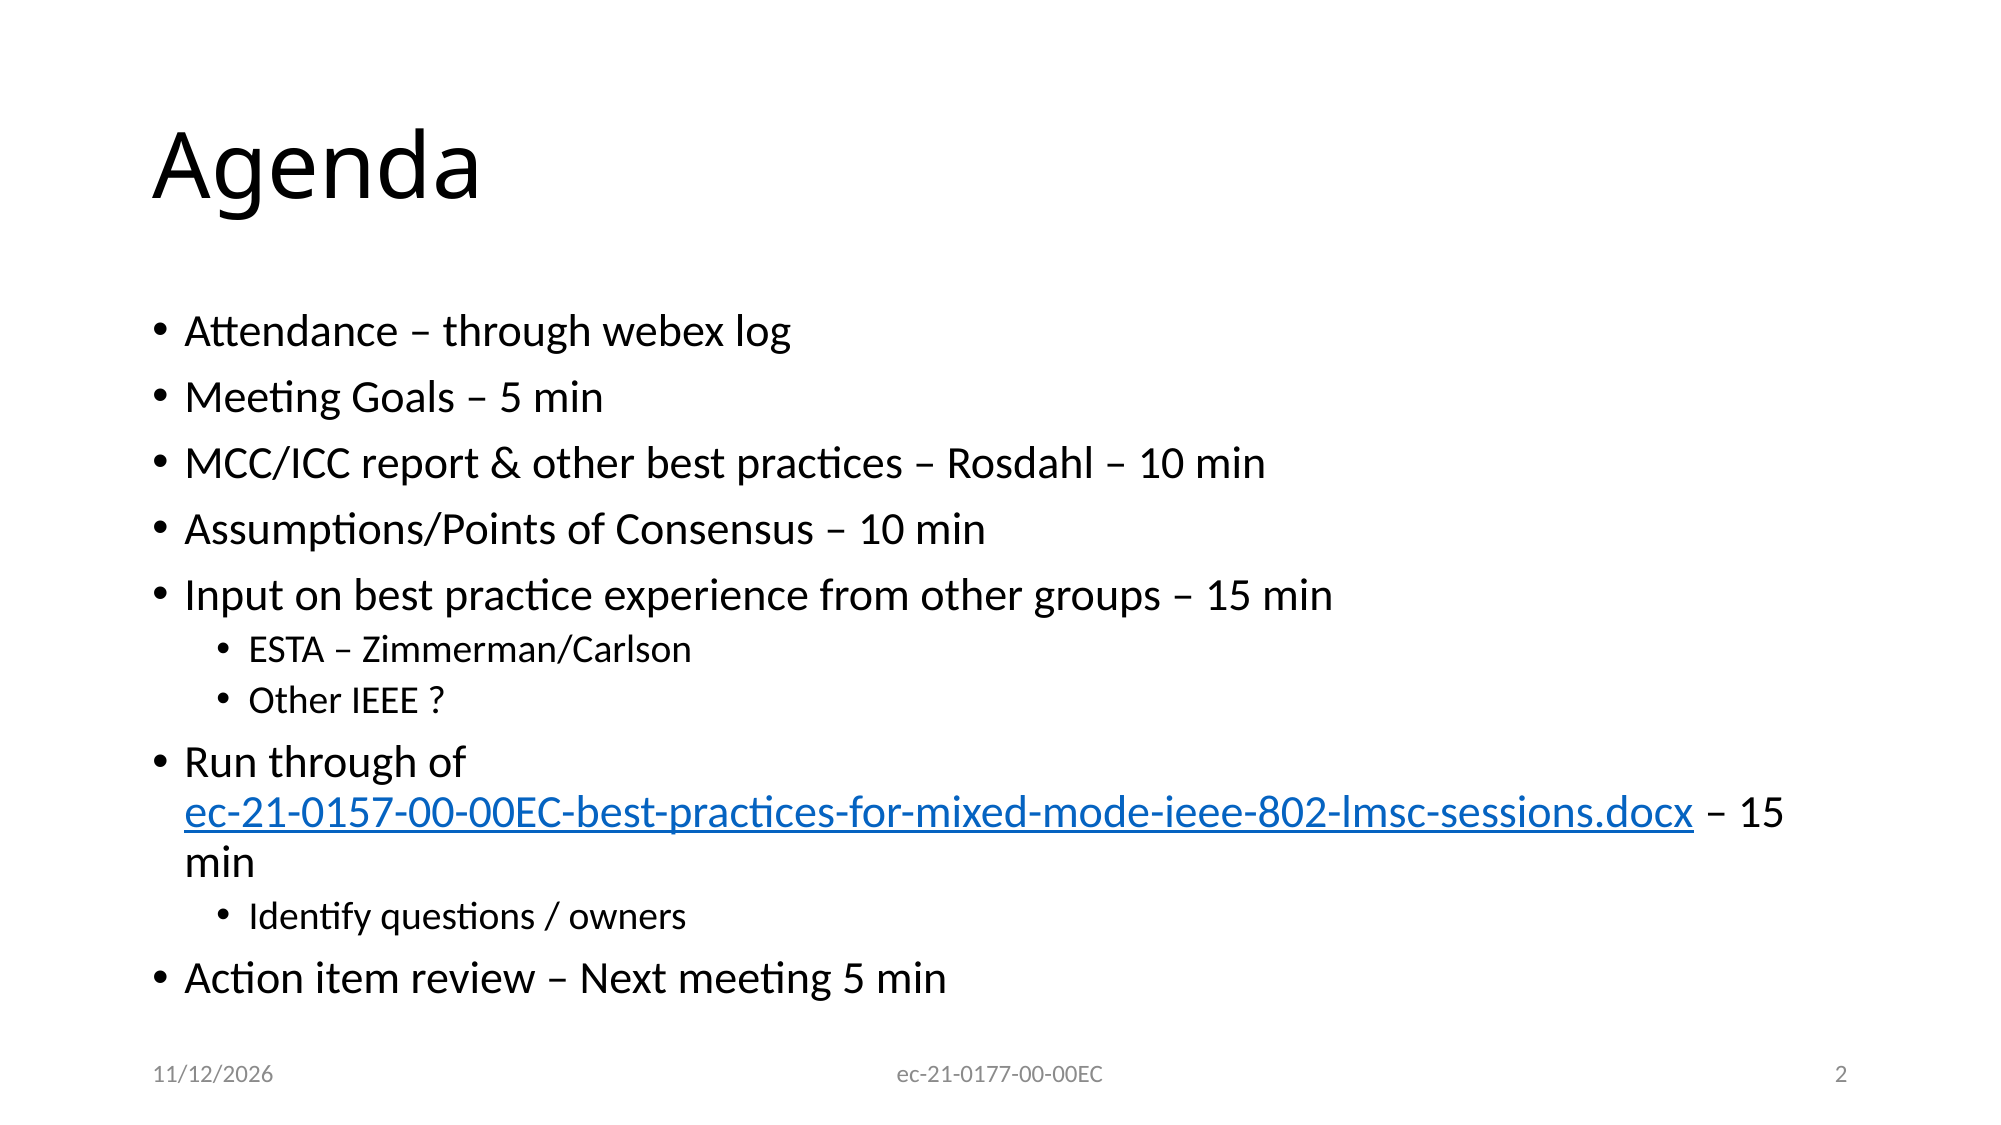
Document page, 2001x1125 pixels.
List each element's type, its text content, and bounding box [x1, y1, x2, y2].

title Agenda [137, 59, 1863, 278]
footer ec-21-0177-00-00EC [662, 1042, 1338, 1103]
list Attendance – through webex log Meeting Goals – 5 min MCC/ICC report & other best practices – Rosdahl – 10 min Assumptions/Points of Consensus – 10 min Input on best practice experience from other groups – 15 min ESTA – Zimmerman/Carlson Other IEEE ? Run through of ec-21-0157-00-00EC-best-practices-for-mixed-mode-ieee-802-lmsc-sessions.docx – 15 min Identify questions / owners Action item review – Next meeting 5 min [137, 299, 1863, 1014]
slide_number 2 [1412, 1042, 1863, 1103]
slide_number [137, 1042, 588, 1103]
